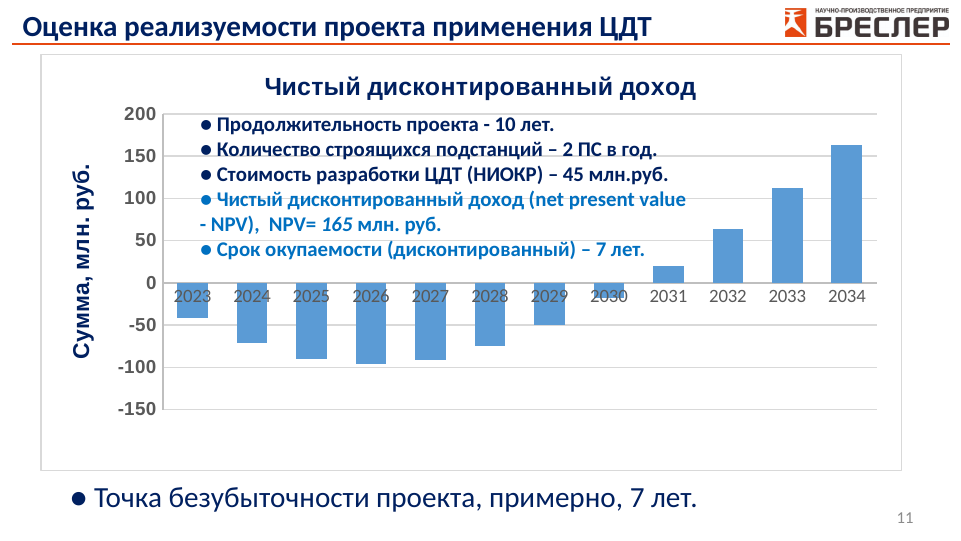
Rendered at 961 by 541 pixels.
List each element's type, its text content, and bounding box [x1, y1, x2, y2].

text_box ● Точка безубыточности проекта, примерно, 7 лет. [55, 472, 714, 521]
slide_number 11 [692, 359, 914, 541]
chart [39, 53, 903, 472]
text_box Оценка реализуемости проекта применения ЦДТ [7, 0, 776, 50]
picture [785, 8, 949, 37]
